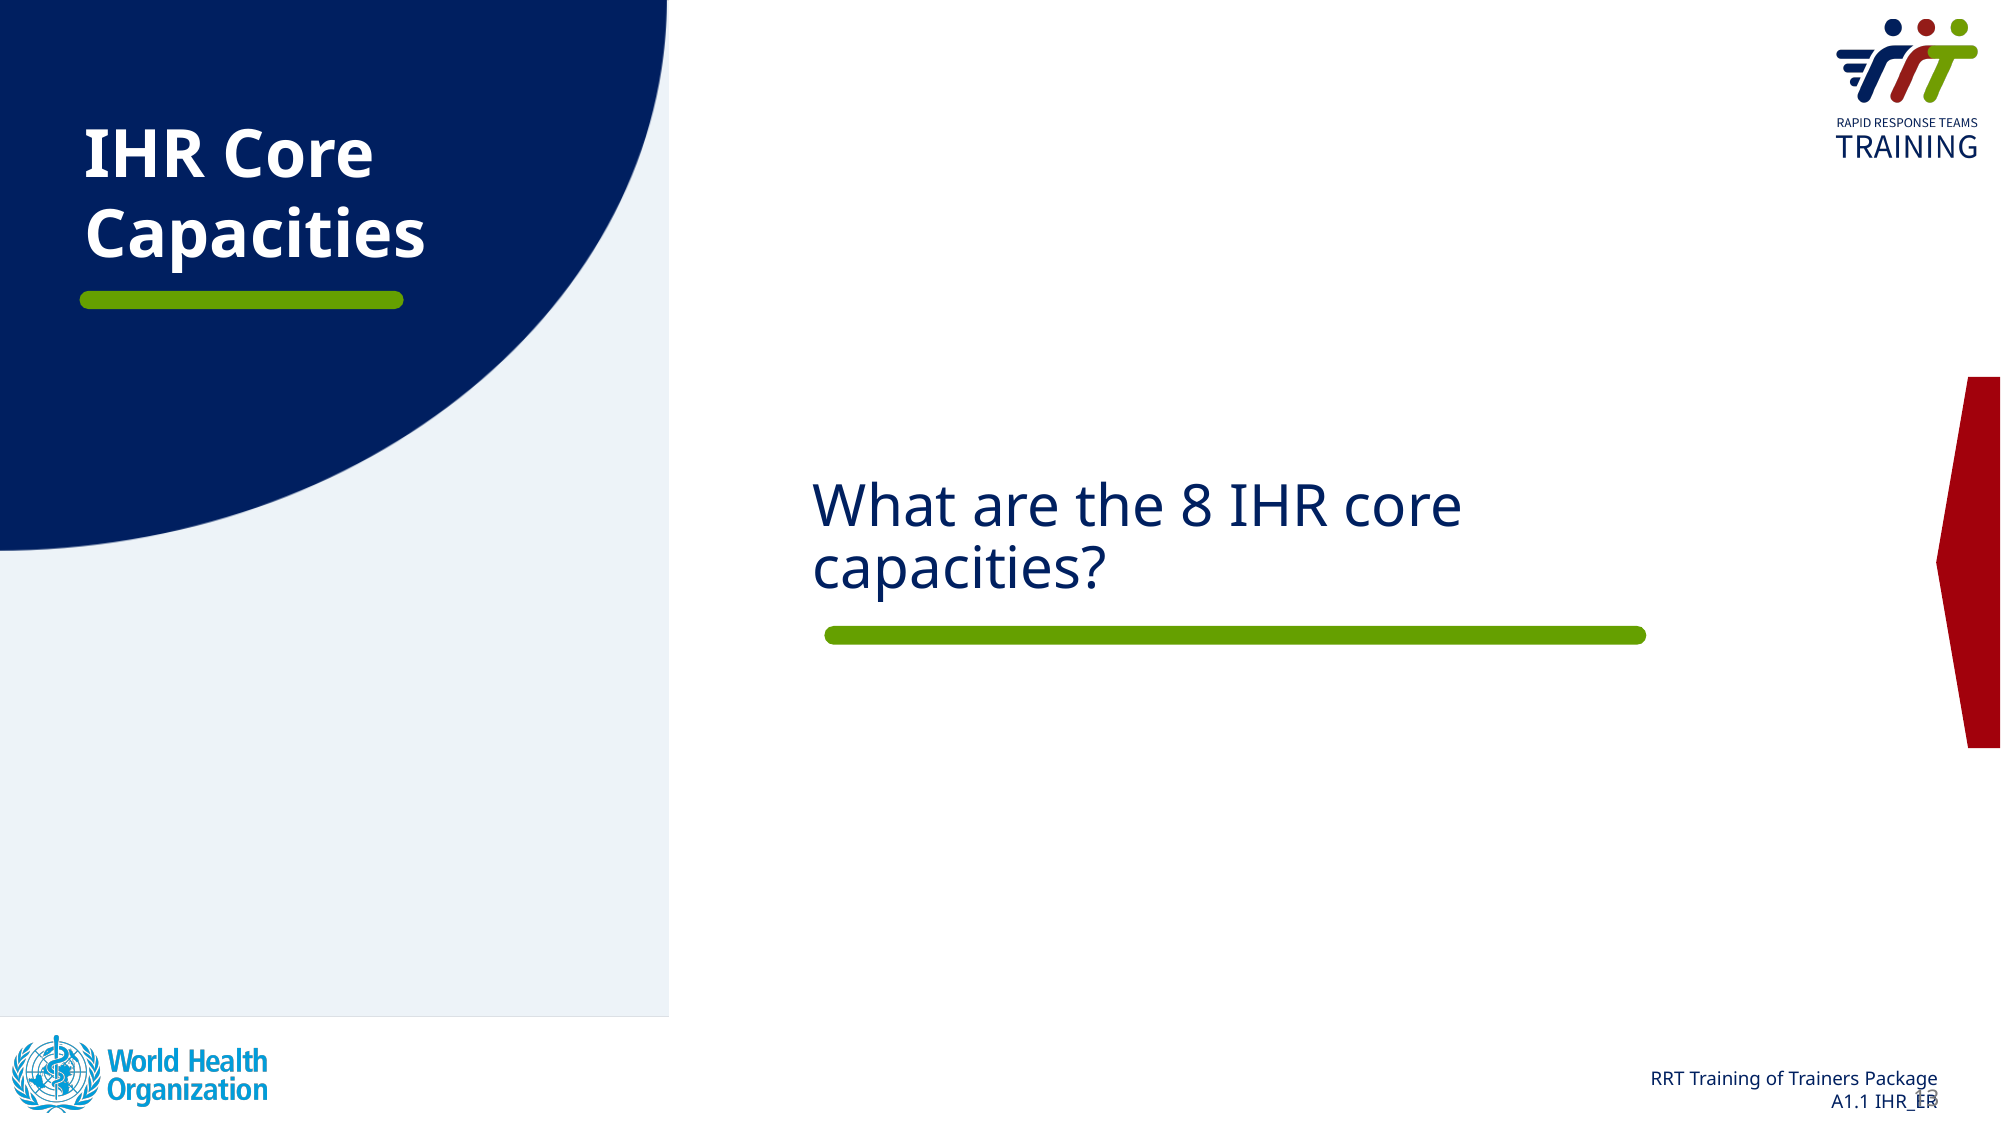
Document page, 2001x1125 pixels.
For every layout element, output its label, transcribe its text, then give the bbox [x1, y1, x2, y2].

picture [12, 1083, 48, 1113]
text_box [824, 625, 1647, 645]
text_box [79, 290, 404, 310]
title What are the 8 IHR core capacities? [812, 320, 1728, 638]
picture [0, 0, 669, 1018]
picture [12, 1035, 267, 1113]
picture [1835, 19, 1978, 167]
picture [58, 1050, 64, 1058]
text_box IHR Core Capacities [77, 103, 559, 279]
